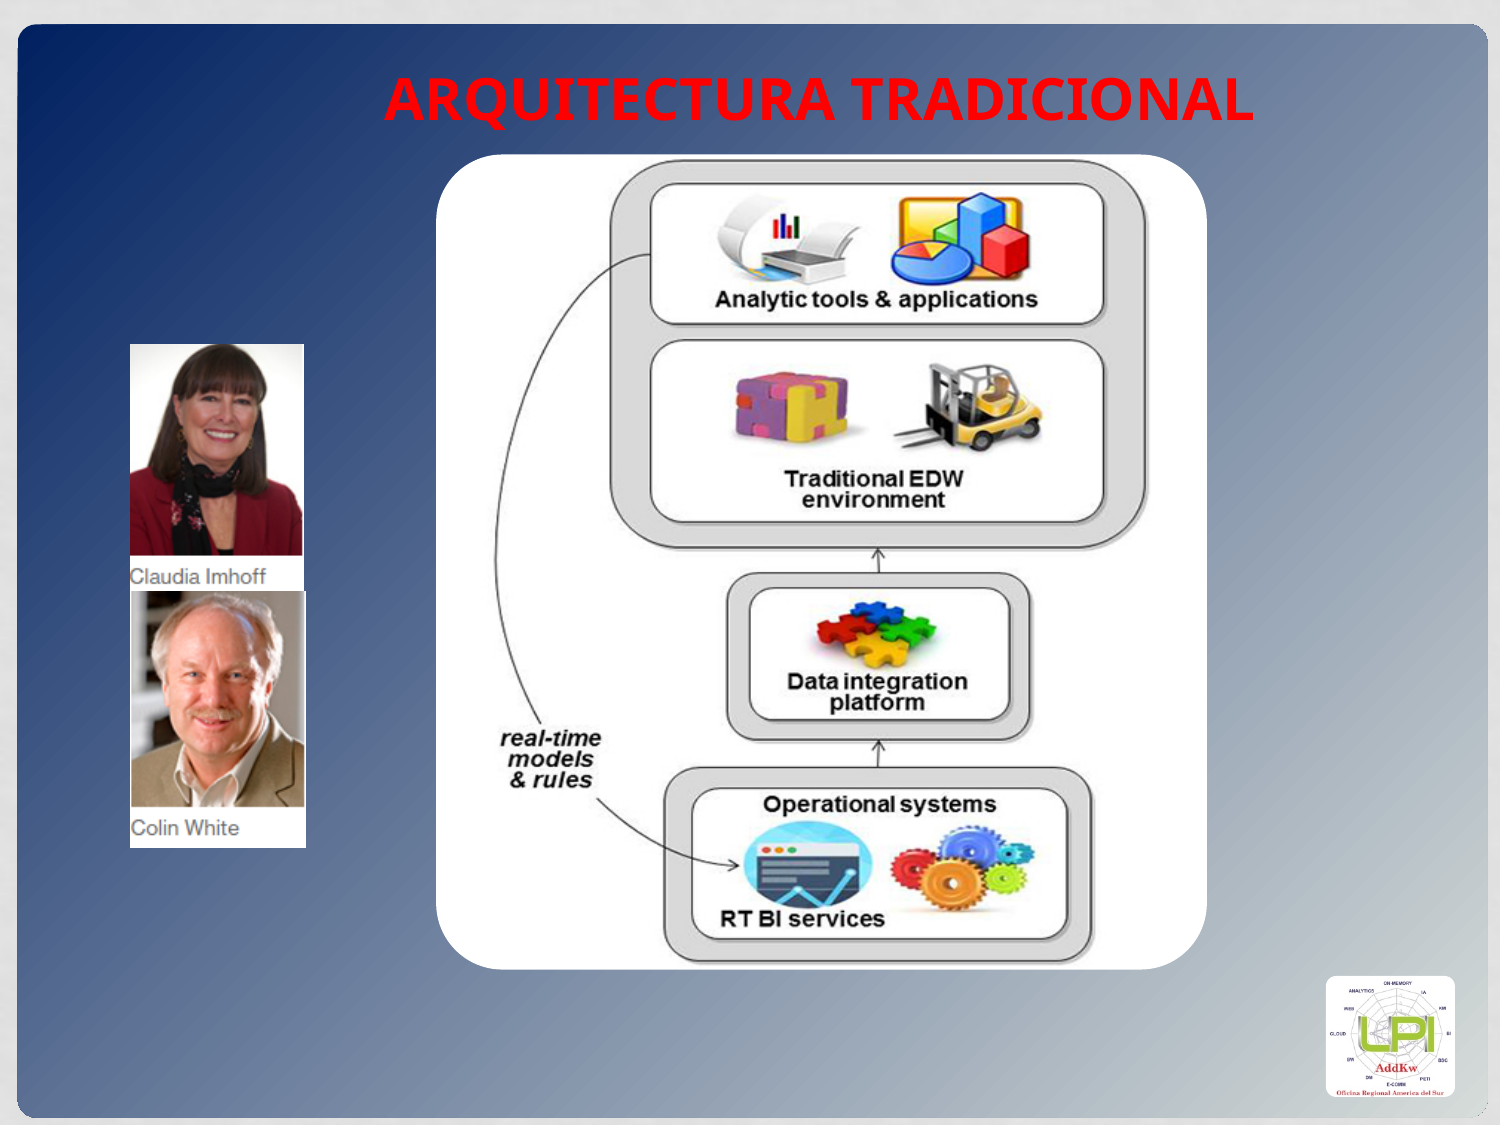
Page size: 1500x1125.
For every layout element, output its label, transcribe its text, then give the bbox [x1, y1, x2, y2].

picture [435, 154, 1208, 970]
text_box Arquitectura tradicional [276, 54, 1364, 255]
picture [129, 344, 306, 848]
picture [1325, 975, 1455, 1097]
